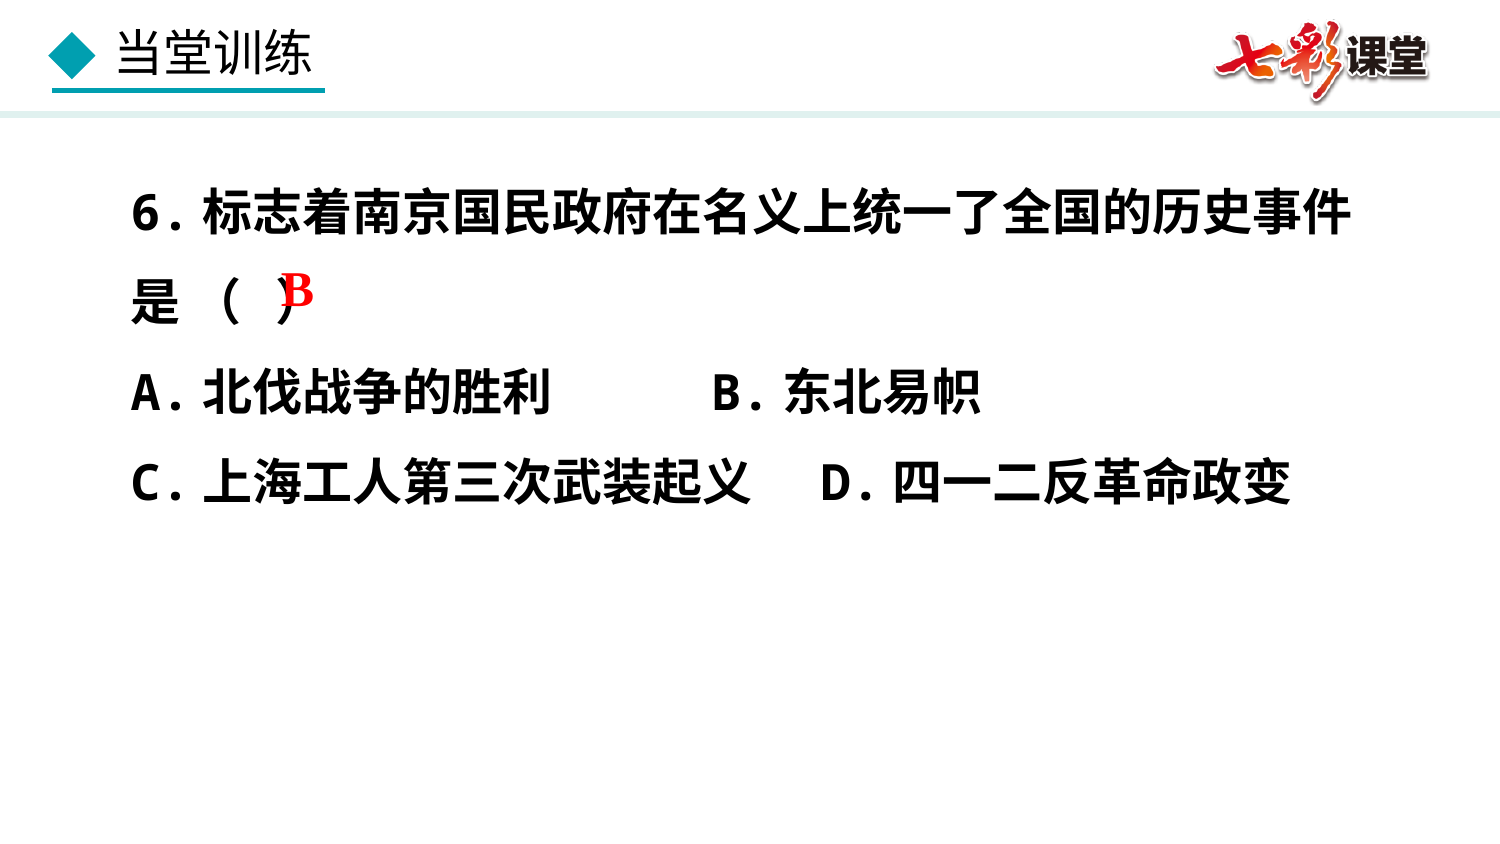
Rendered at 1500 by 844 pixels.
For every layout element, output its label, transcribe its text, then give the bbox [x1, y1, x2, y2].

picture [1210, 15, 1434, 106]
text_box B [269, 251, 468, 323]
text_box 6.标志着南京国民政府在名义上统一了全国的历史事件是 （ ） A.北伐战争的胜利 B.东北易帜 C.上海工人第三次武装起义 D.四一二反革命政变 [115, 143, 1371, 518]
